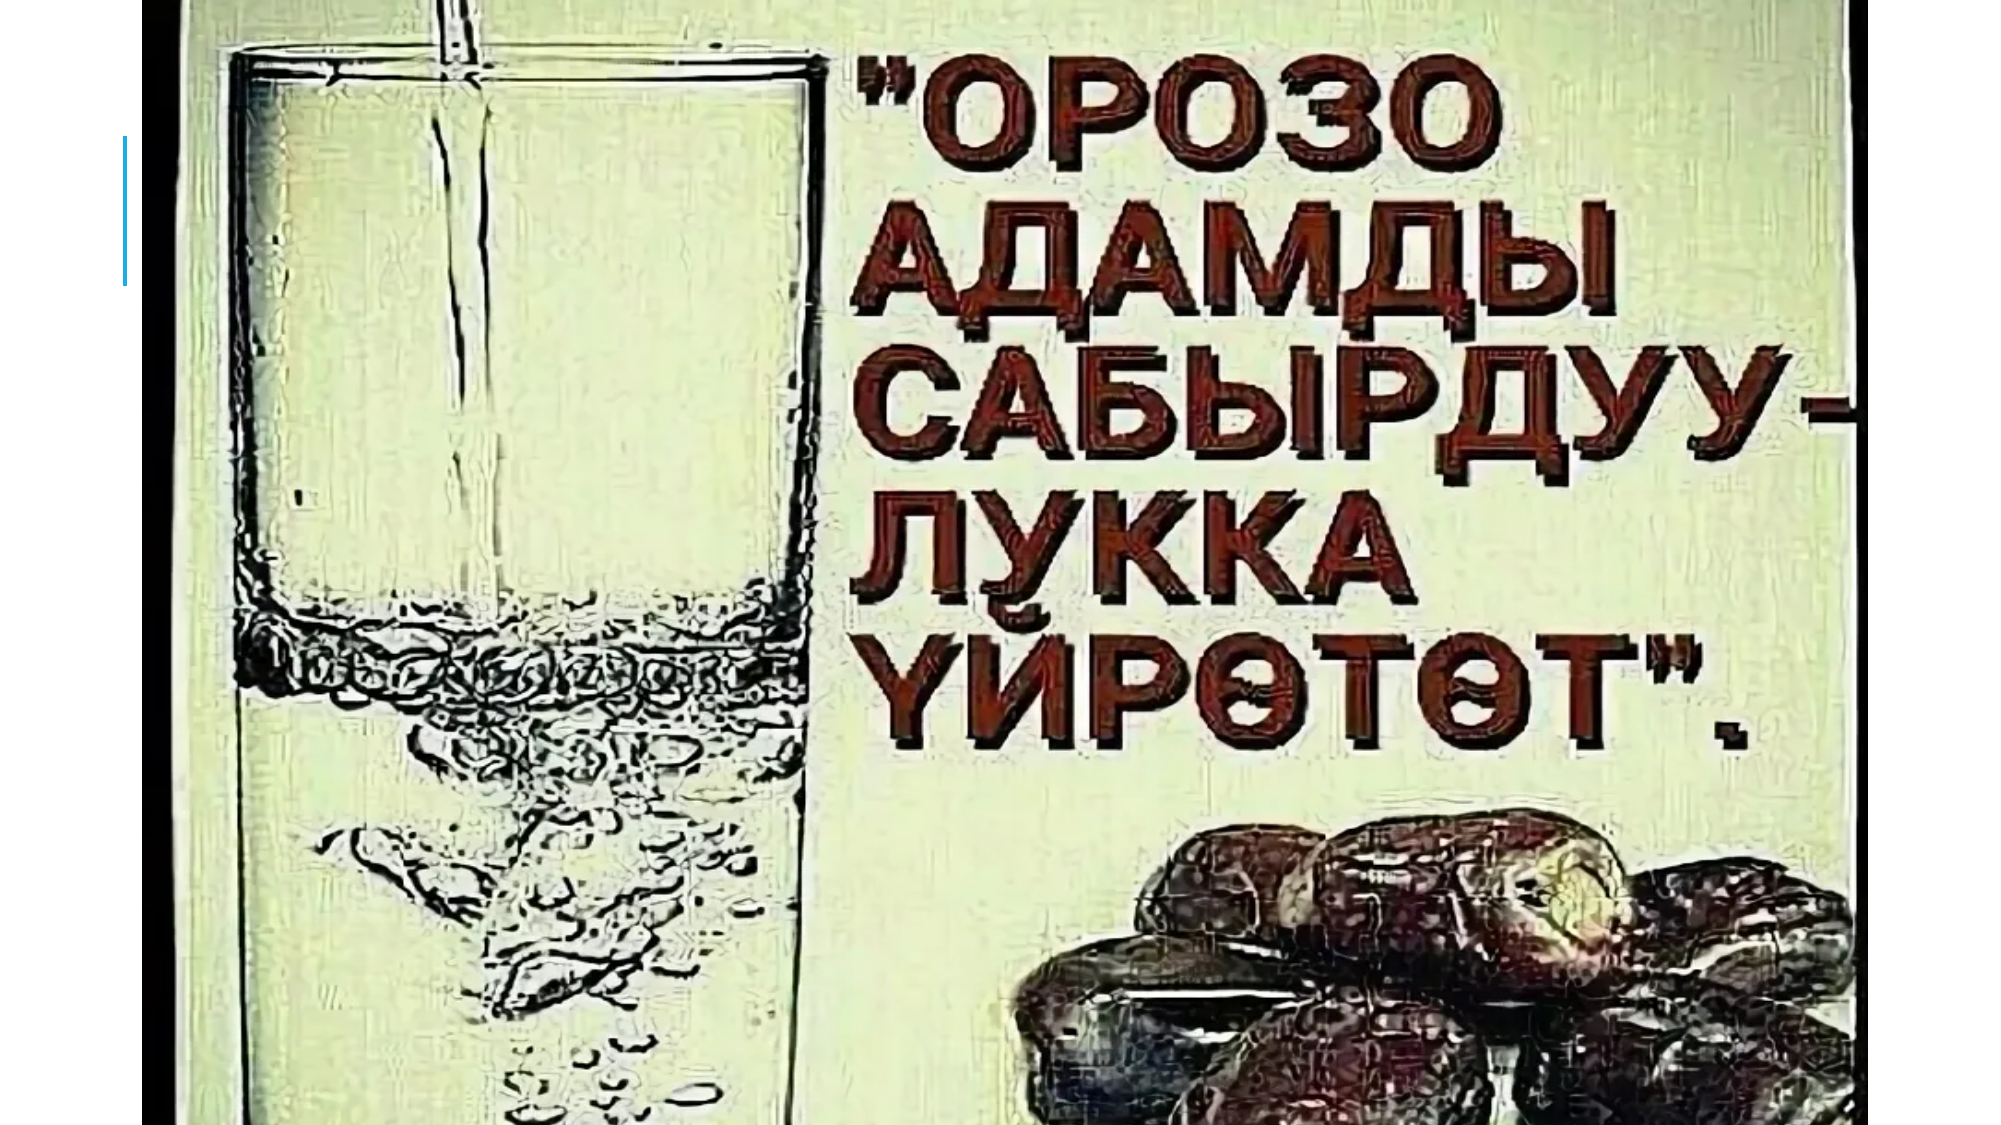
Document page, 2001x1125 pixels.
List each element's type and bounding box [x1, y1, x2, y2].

picture [141, 0, 1868, 1125]
